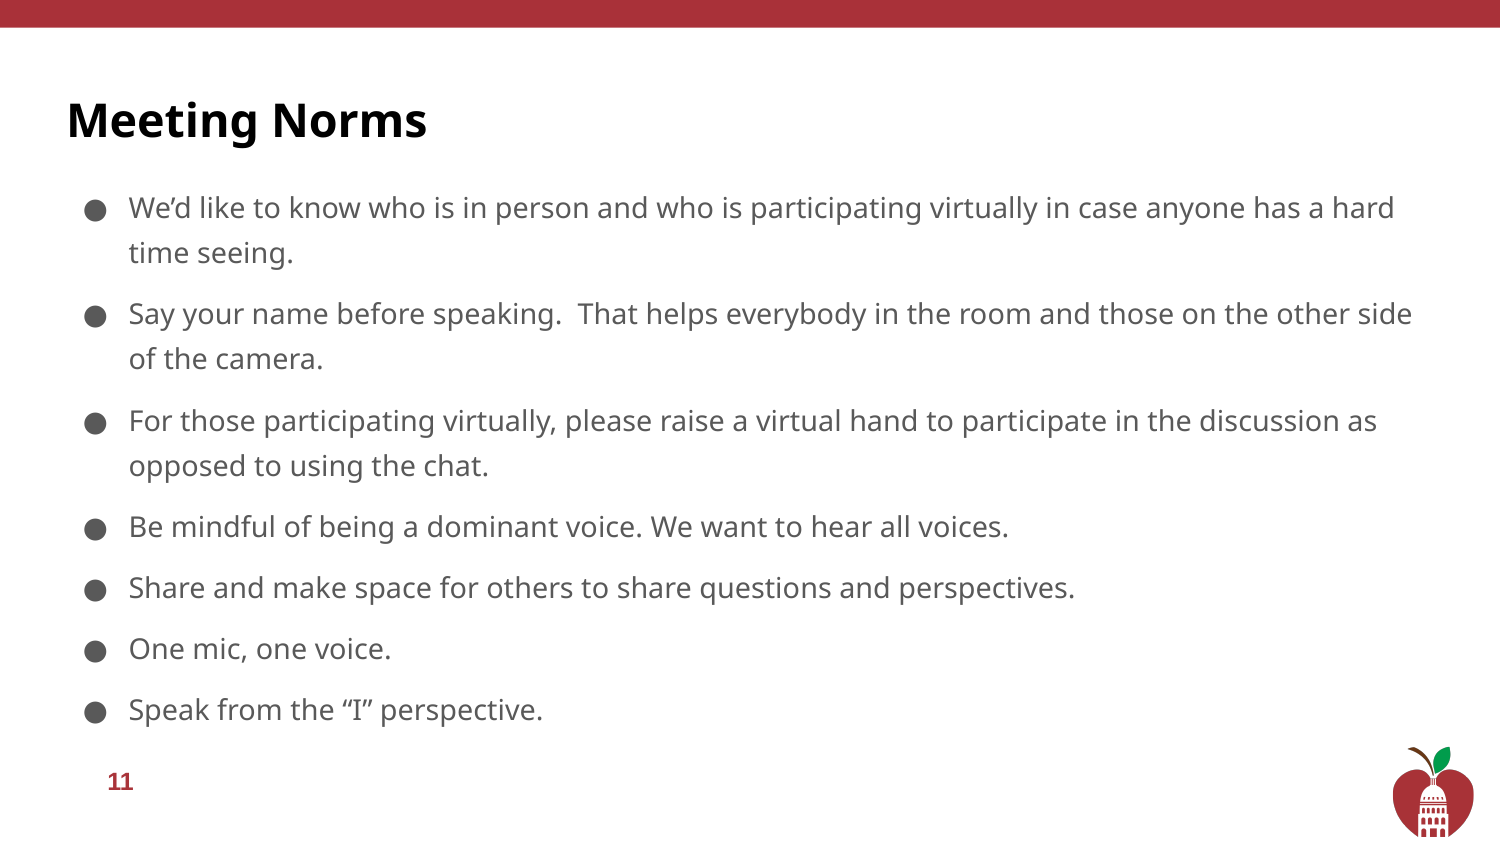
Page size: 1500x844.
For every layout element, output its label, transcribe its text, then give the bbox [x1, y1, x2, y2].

list We’d like to know who is in person and who is participating virtually in case anyone has a hard time seeing. Say your name before speaking. That helps everybody in the room and those on the other side of the camera. For those participating virtually, please raise a virtual hand to participate in the discussion as opposed to using the chat. Be mindful of being a dominant voice. We want to hear all voices. Share and make space for others to share questions and perspectives. One mic, one voice. Speak from the “I” perspective. [51, 166, 1449, 745]
title Meeting Norms [51, 72, 1449, 166]
slide_number ‹#› [58, 749, 149, 814]
text_box [0, 0, 1500, 28]
picture [1385, 744, 1481, 839]
